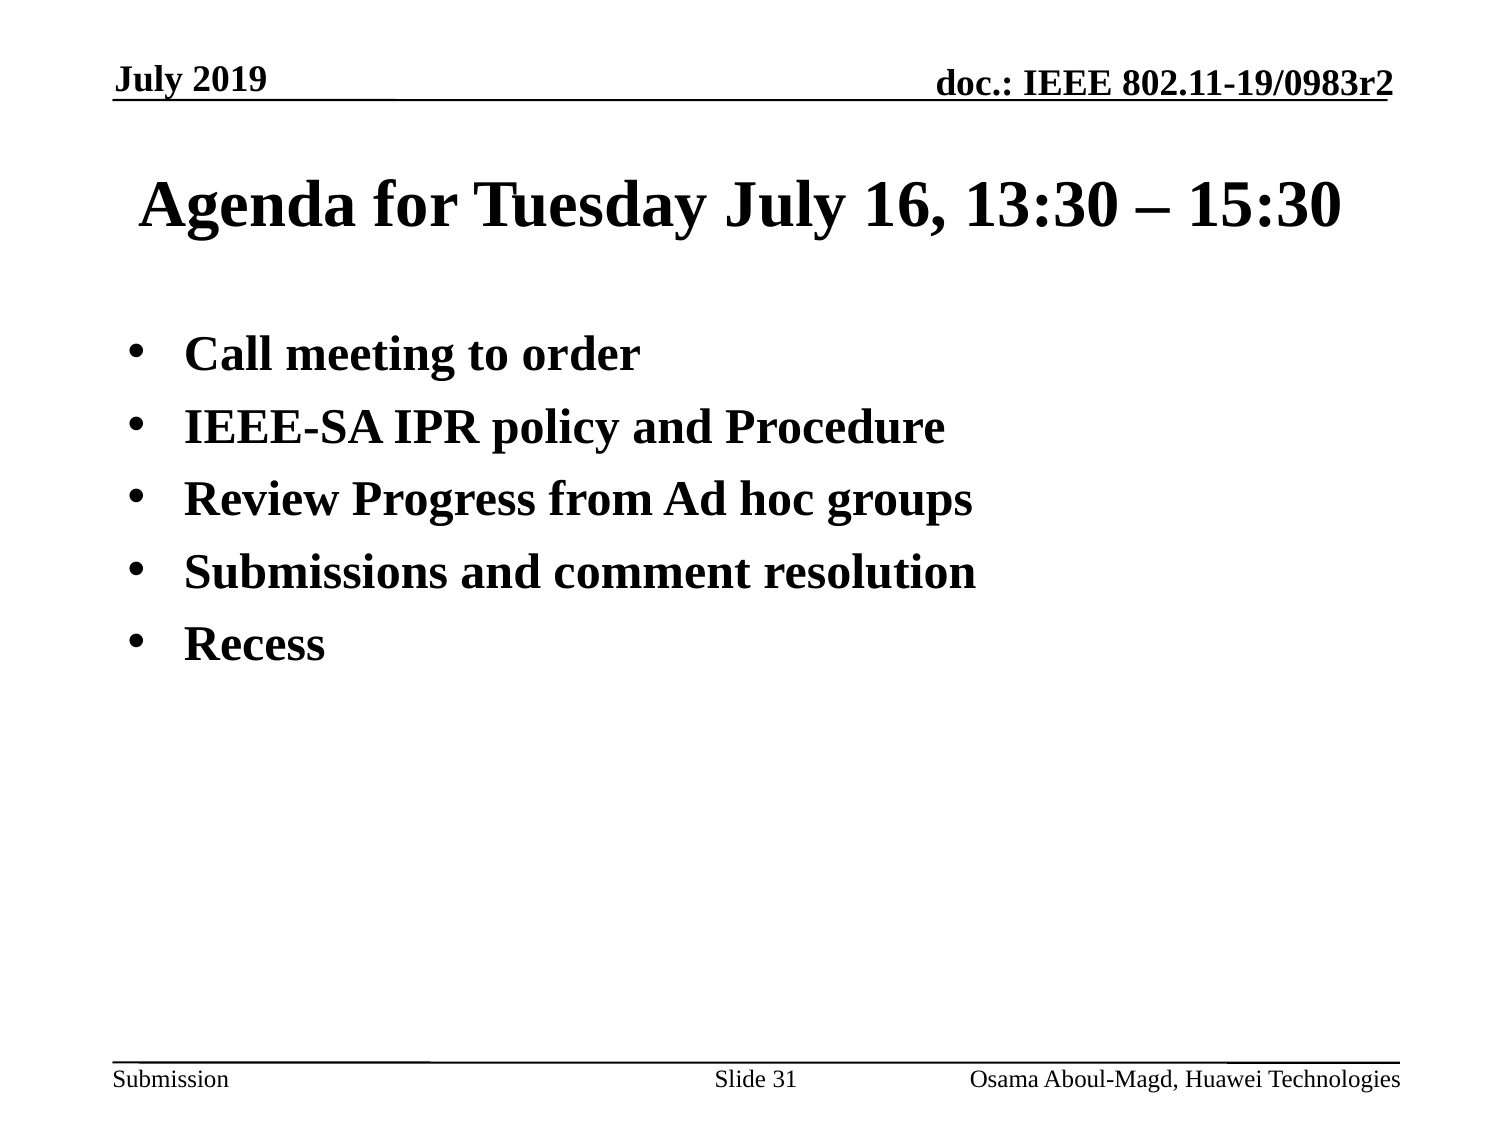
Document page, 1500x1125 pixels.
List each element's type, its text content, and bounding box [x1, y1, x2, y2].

title Agenda for Tuesday July 16, 13:30 – 15:30 [112, 112, 1388, 288]
list Call meeting to order IEEE-SA IPR policy and Procedure Review Progress from Ad hoc groups Submissions and comment resolution Recess [112, 324, 1388, 1000]
footer Osama Aboul-Magd, Huawei Technologies [878, 1061, 1402, 1093]
slide_number Slide 31 [712, 1061, 800, 1123]
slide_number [114, 54, 423, 100]
